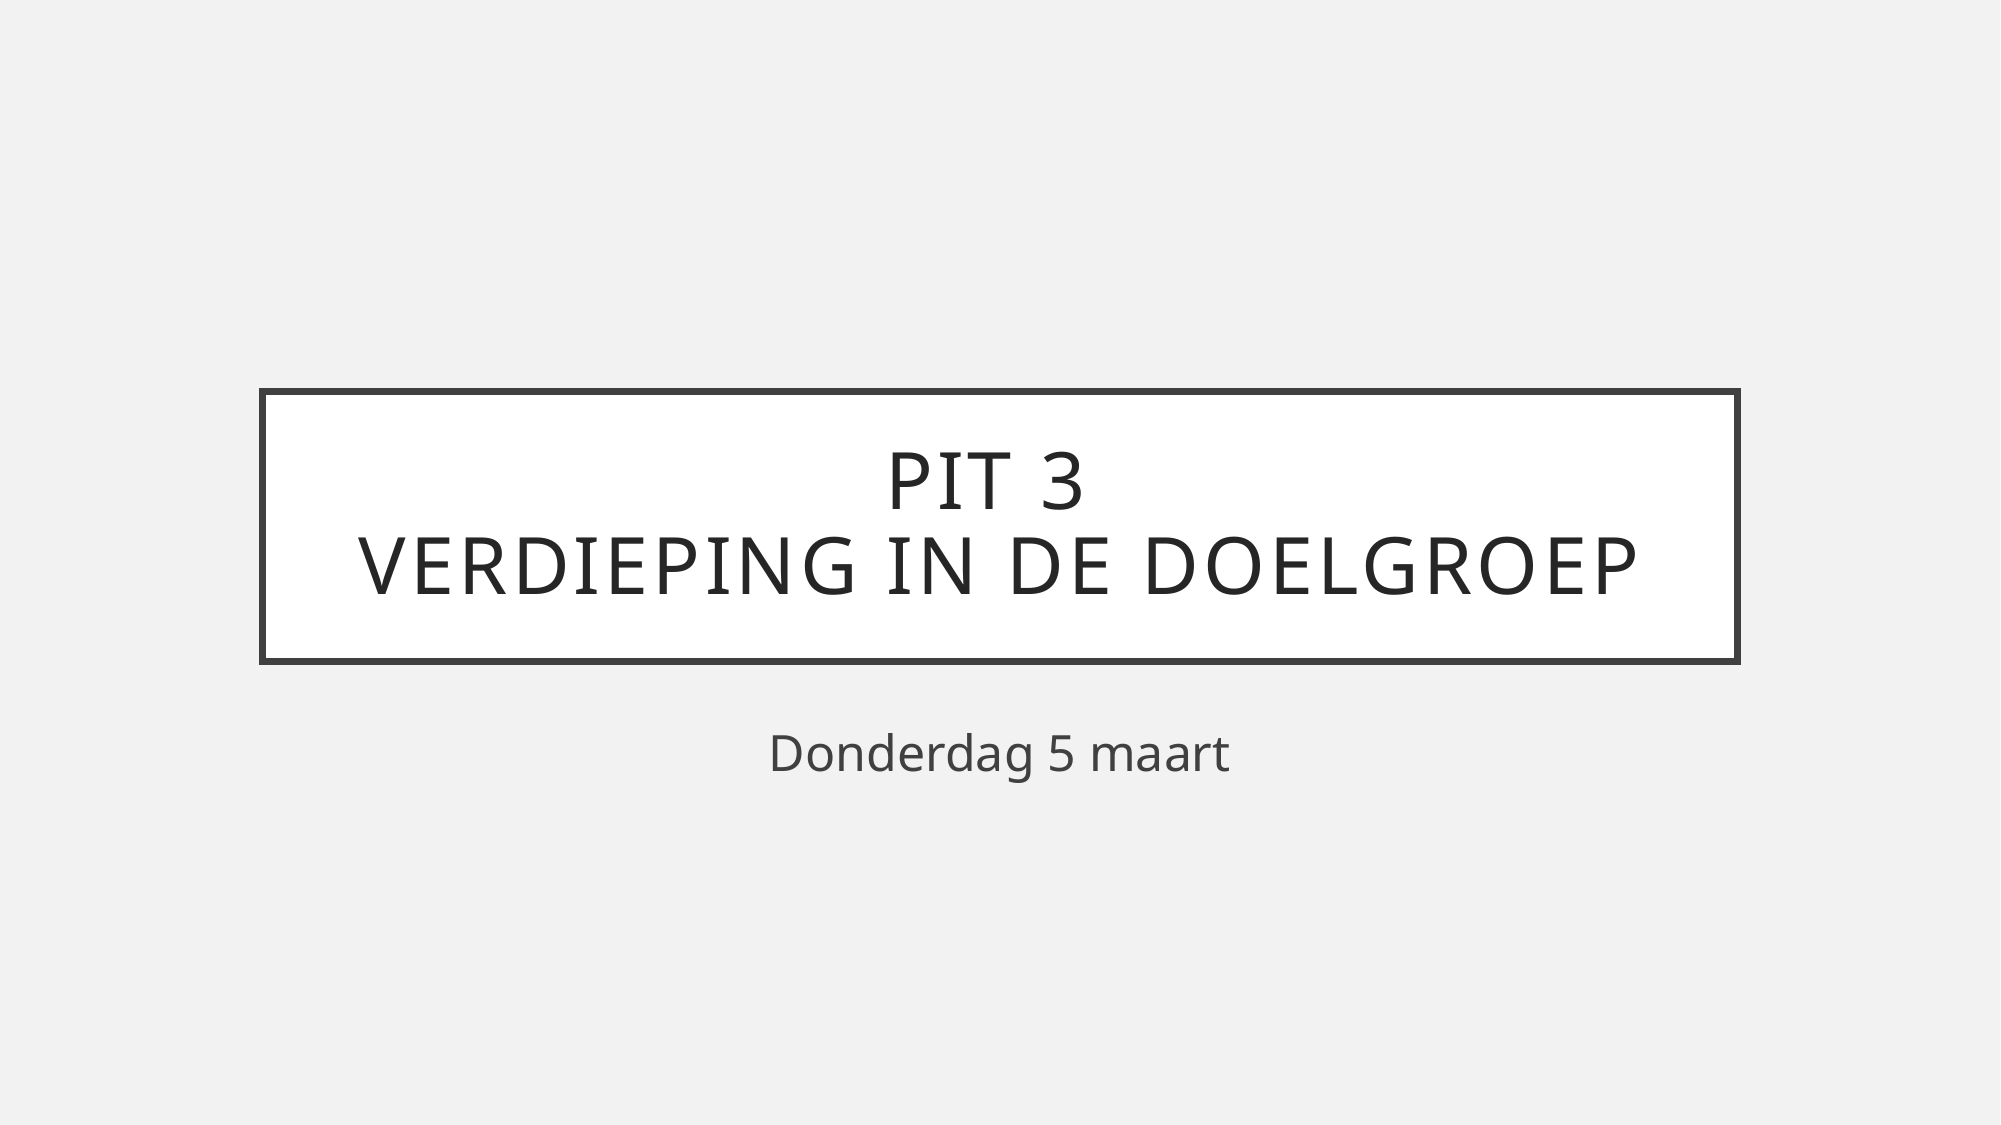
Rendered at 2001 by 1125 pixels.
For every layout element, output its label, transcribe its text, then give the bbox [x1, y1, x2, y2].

subtitle Donderdag 5 maart [442, 713, 1558, 918]
title Pit 3 Verdieping in de doelgroep [259, 388, 1741, 665]
